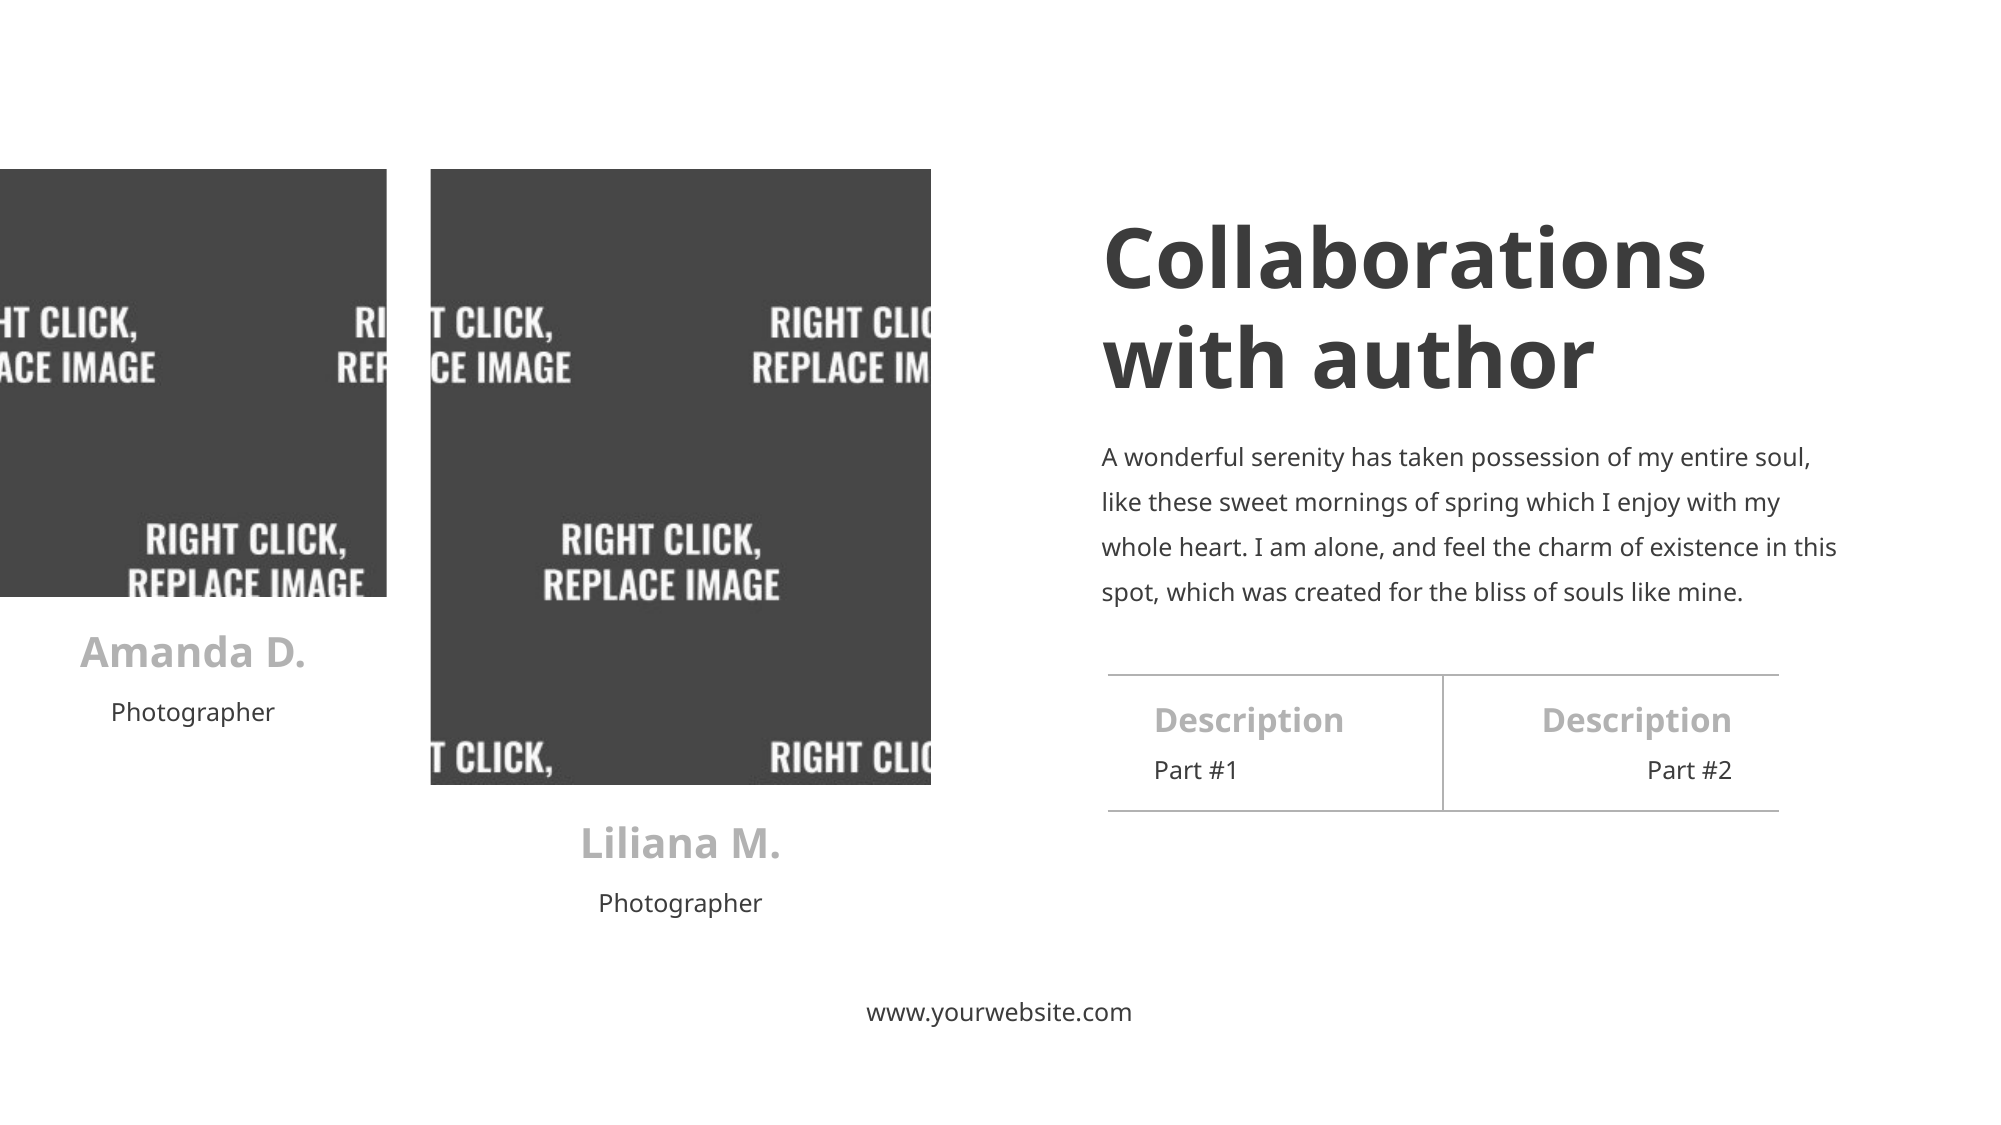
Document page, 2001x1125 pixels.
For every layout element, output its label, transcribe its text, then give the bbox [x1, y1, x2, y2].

list Collaborations with author [1087, 190, 1739, 419]
text_box Description [1434, 691, 1443, 747]
text_box Description [1139, 691, 1434, 747]
text_box Photographer [60, 684, 326, 735]
text_box Photographer [548, 874, 814, 925]
text_box www.yourwebsite.com [814, 989, 1186, 1035]
picture [430, 169, 931, 785]
text_box Amanda D. [36, 618, 350, 684]
text_box Part #2 [1553, 747, 1748, 793]
text_box A wonderful serenity has taken possession of my entire soul, like these sweet mornings of spring which I enjoy with my whole heart. I am alone, and feel the charm of existence in this spot, which was created for the bliss of souls like mine. [1086, 419, 1856, 614]
text_box Liliana M. [524, 809, 838, 874]
text_box Part #1 [1139, 747, 1334, 793]
text_box Description [1444, 691, 1748, 747]
picture [0, 169, 387, 597]
